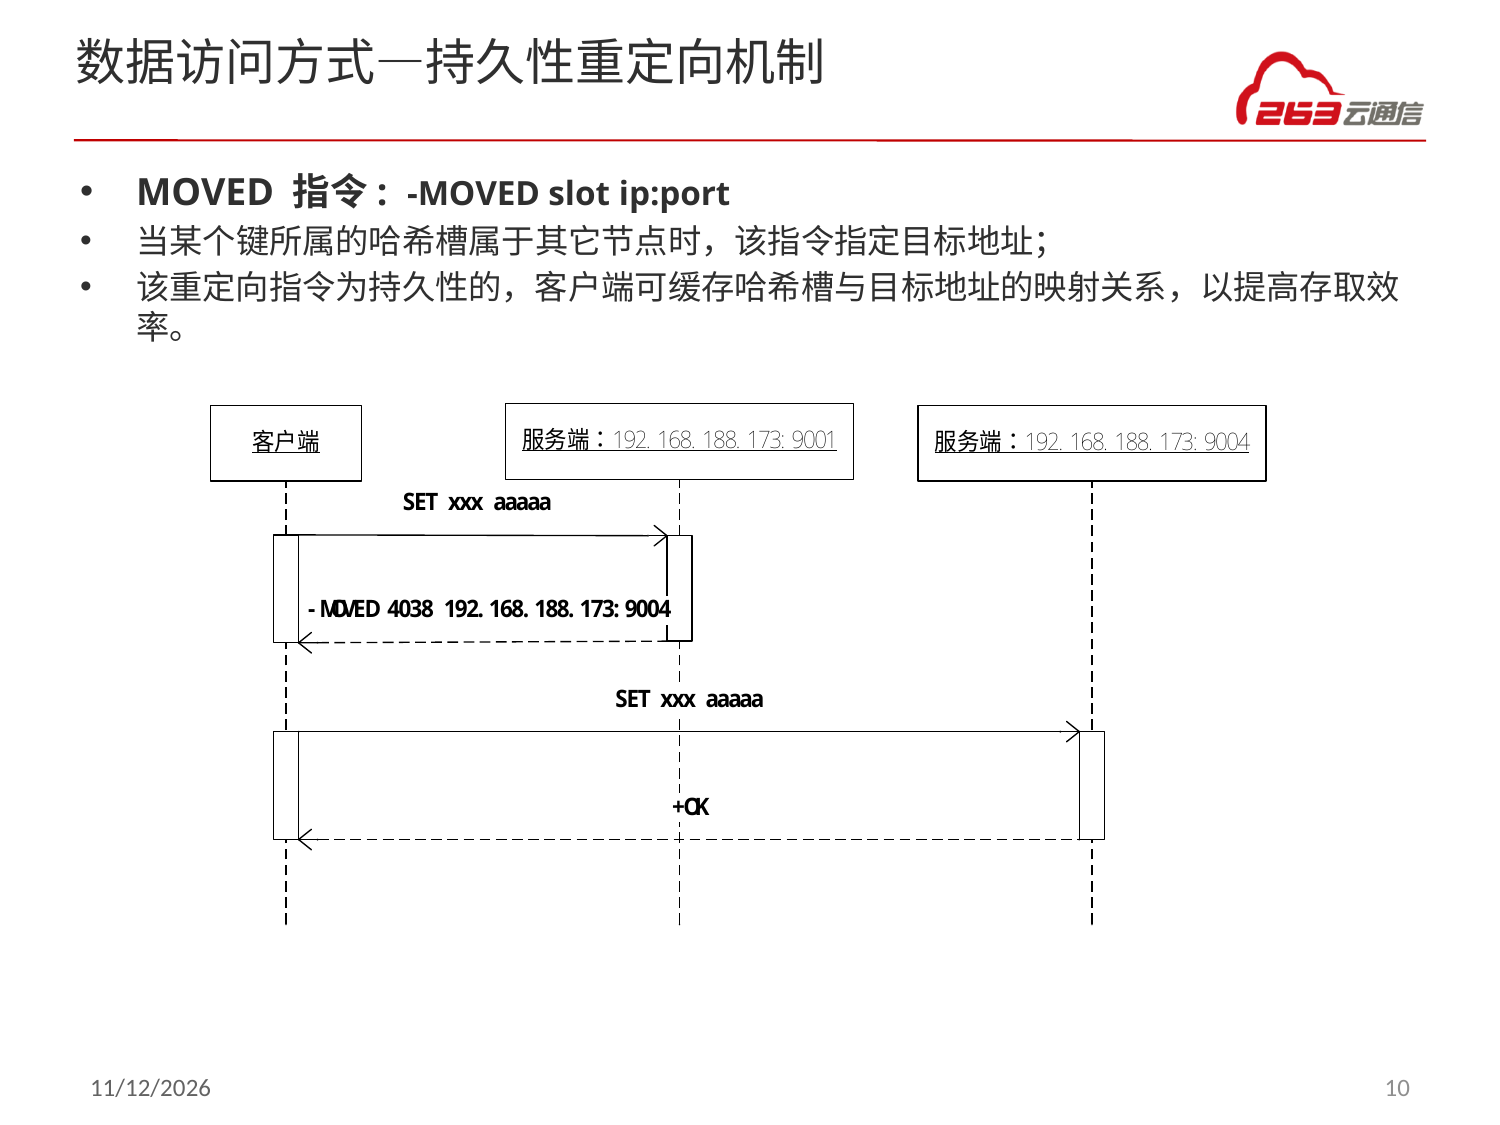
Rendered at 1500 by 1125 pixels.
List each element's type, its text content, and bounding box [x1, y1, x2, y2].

title 数据访问方式—持久性重定向机制 [75, 30, 1235, 136]
picture [206, 399, 1270, 929]
picture [1230, 37, 1430, 141]
list MOVED 指令: -MOVED slot ip:port 当某个键所属的哈希槽属于其它节点时，该指令指定目标地址； 该重定向指令为持久性的，客户端可缓存哈希槽与目标地址的映射关系，以提高存取效率。 [64, 160, 1415, 375]
